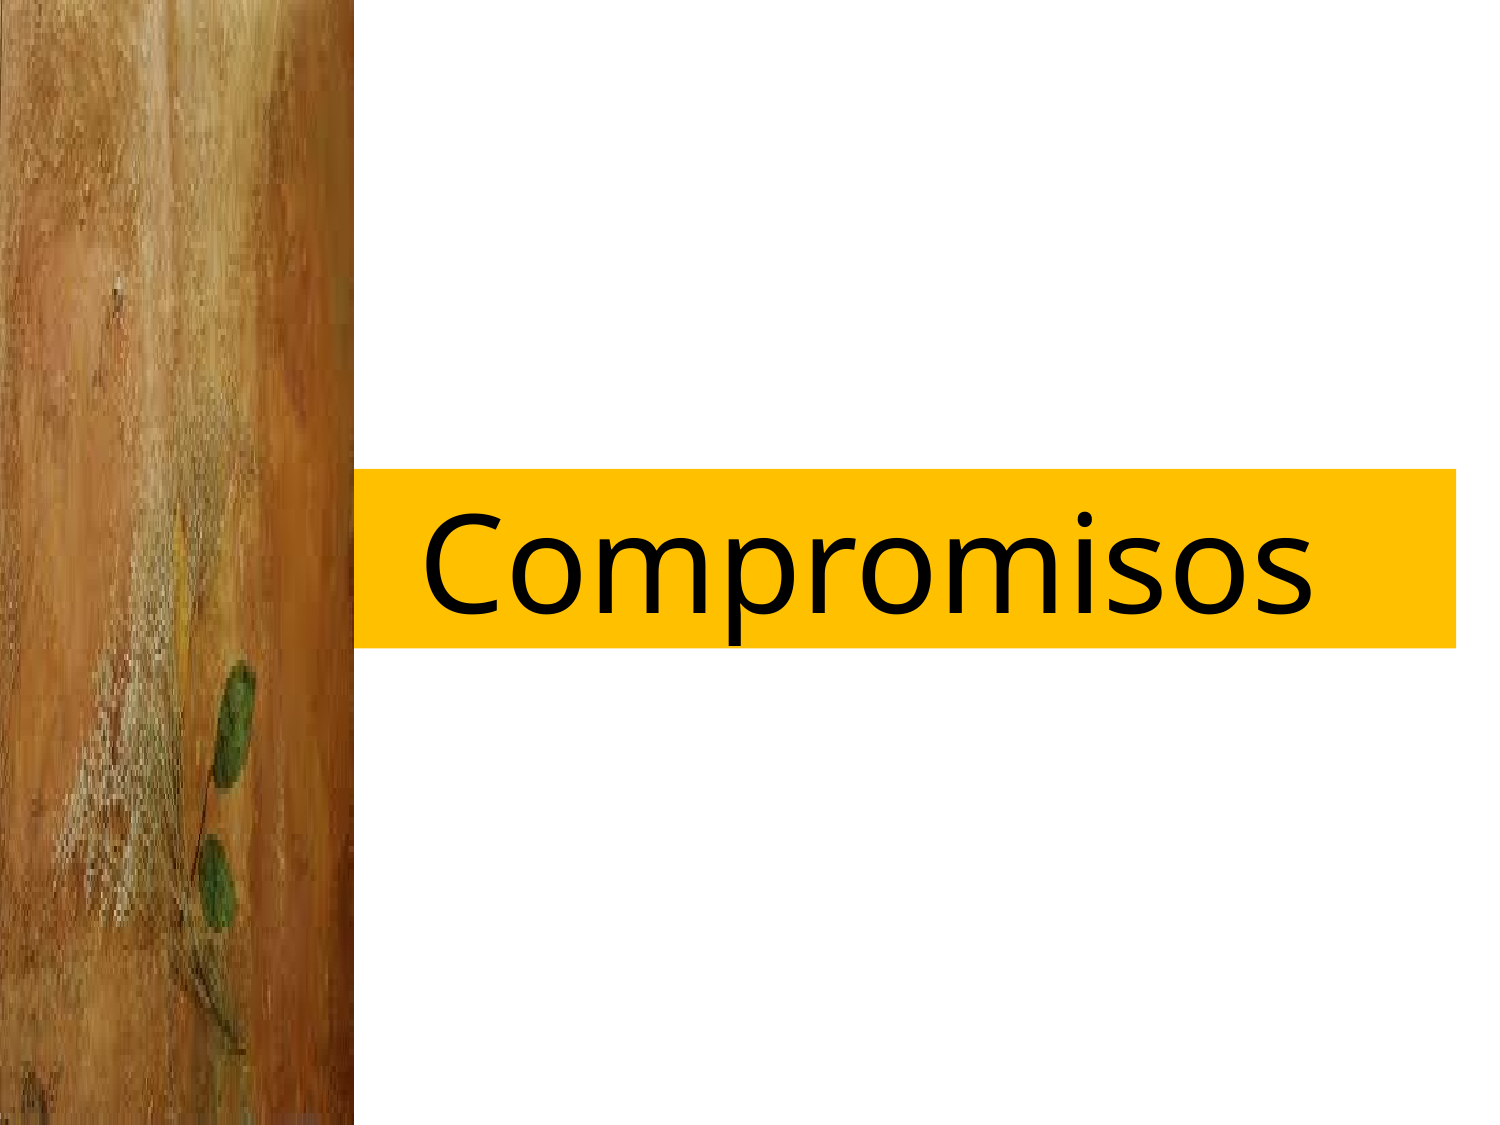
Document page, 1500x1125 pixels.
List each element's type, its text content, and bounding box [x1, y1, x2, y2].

text_box Compromisos [357, 468, 1457, 649]
picture [0, 0, 354, 1125]
